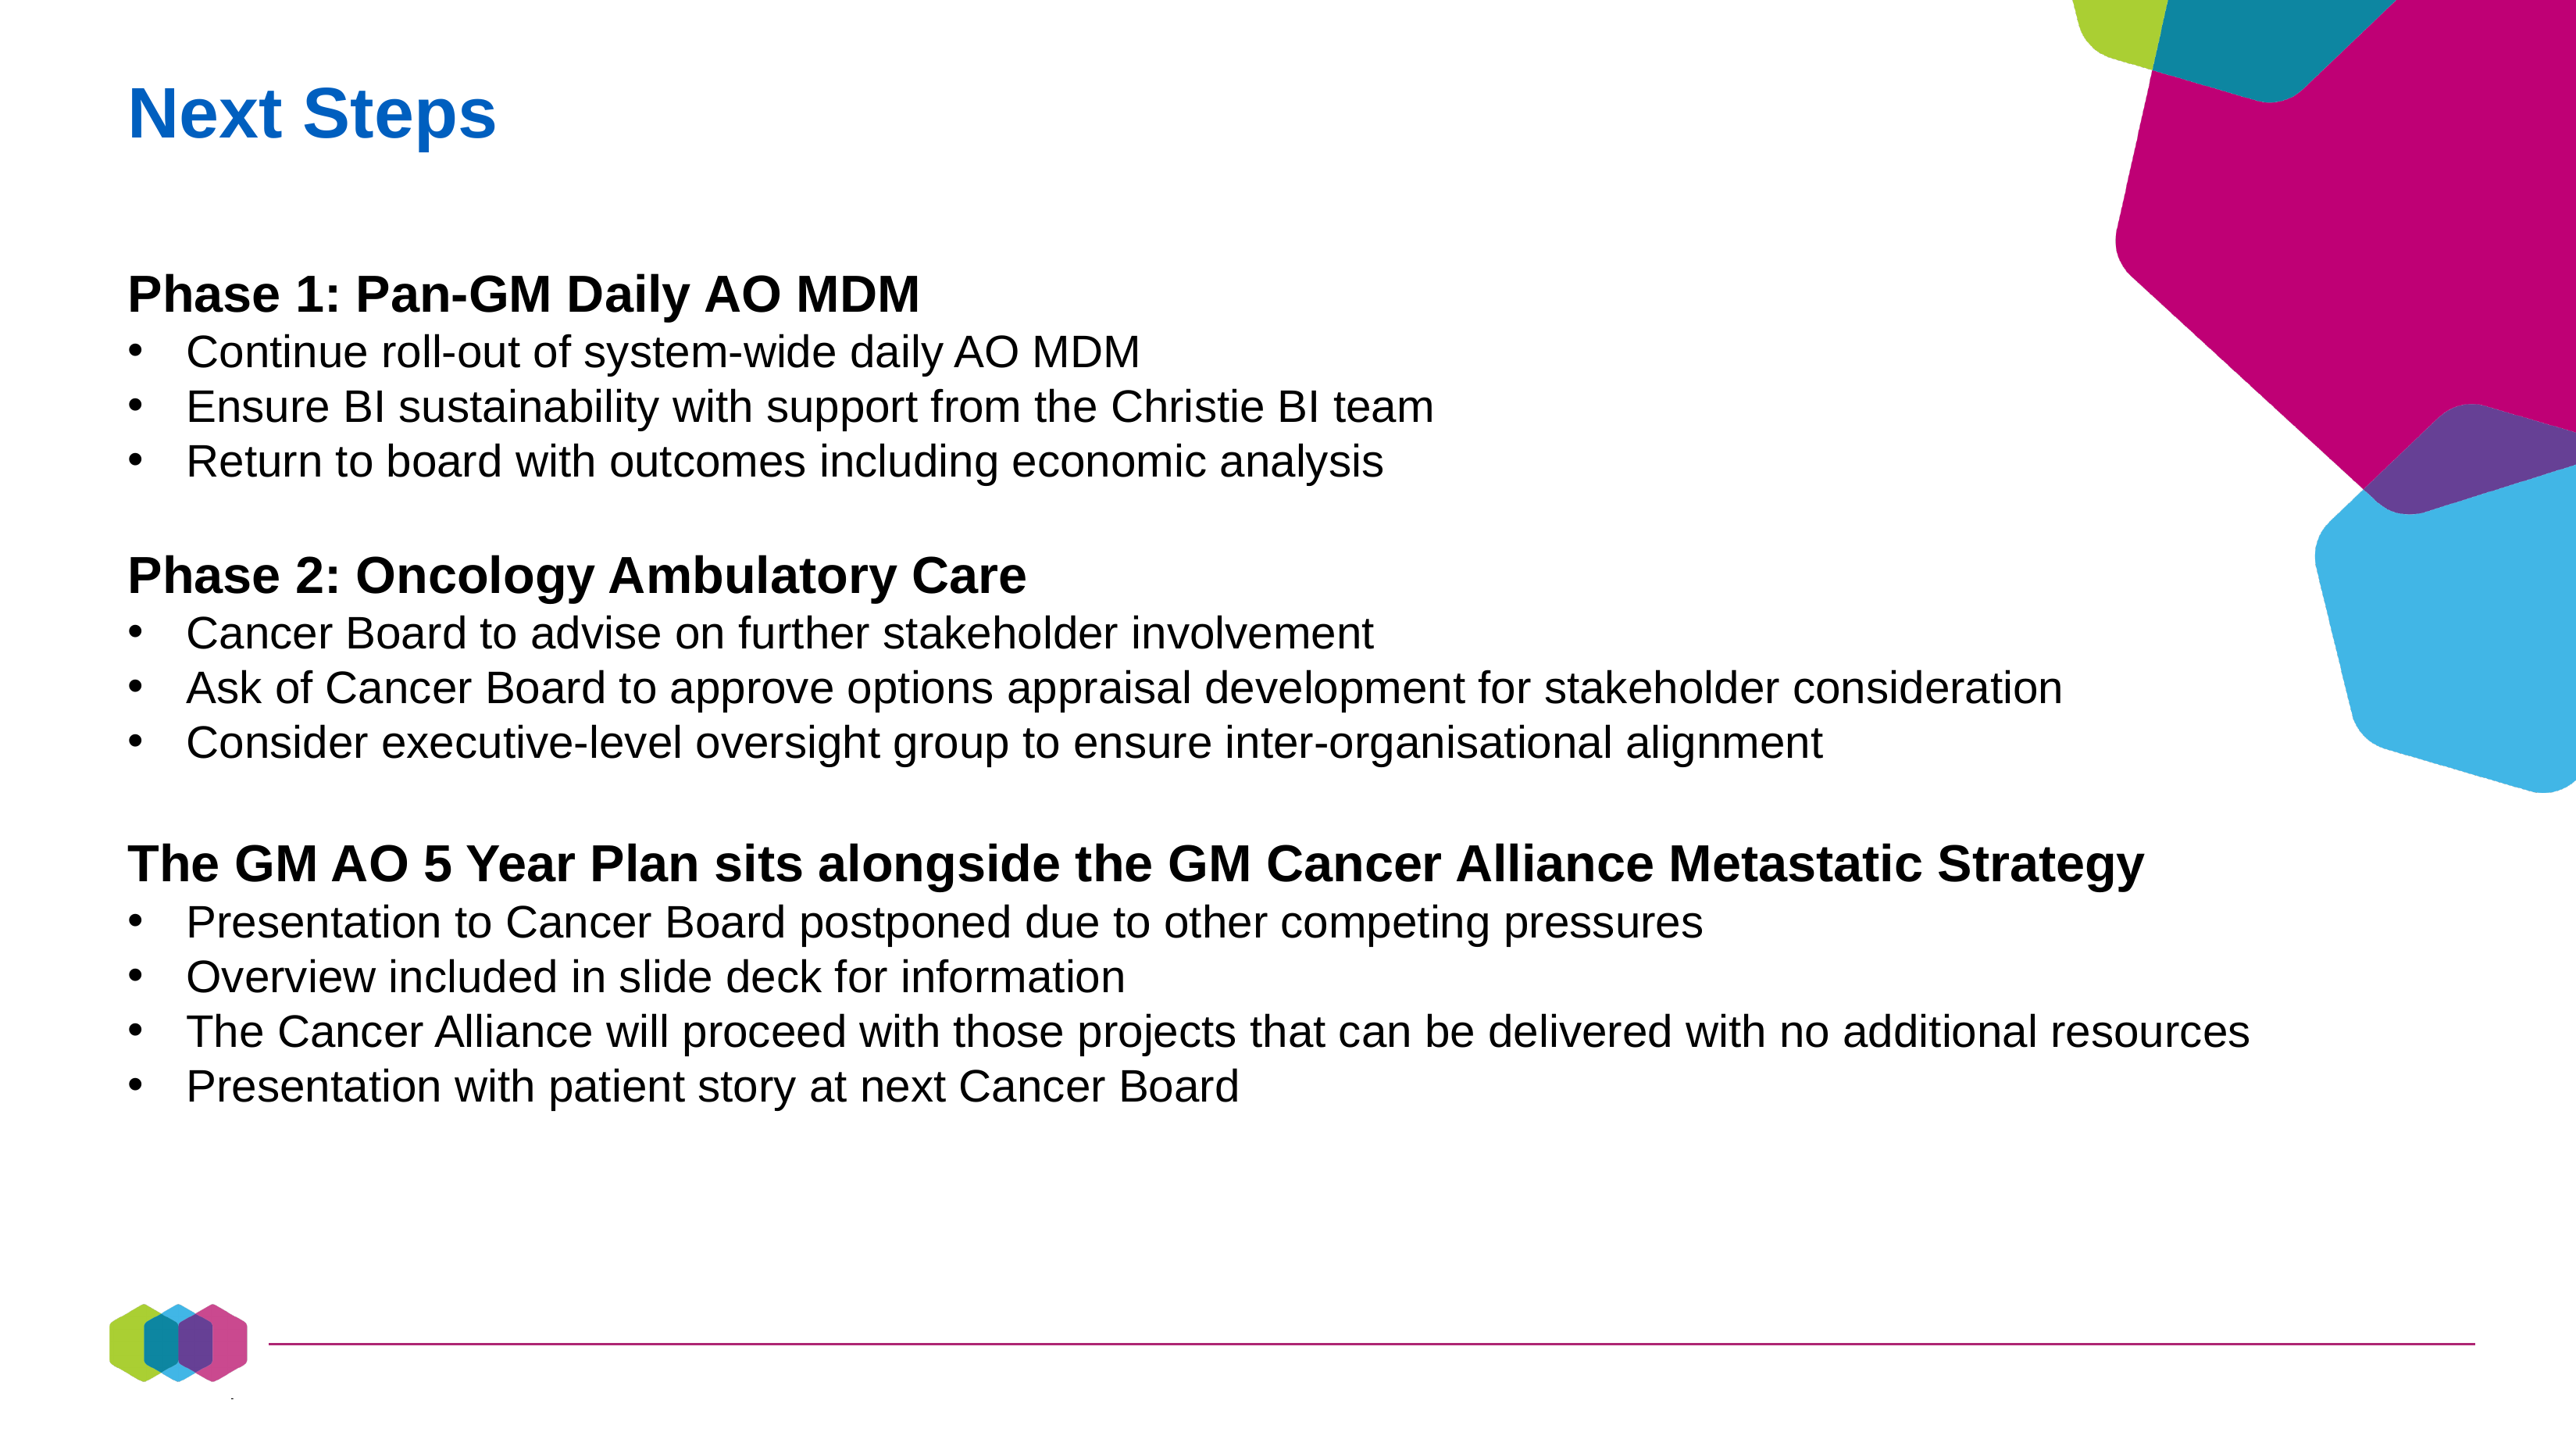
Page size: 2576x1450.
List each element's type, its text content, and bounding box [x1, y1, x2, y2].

list Phase 1: Pan-GM Daily AO MDM Continue roll-out of system-wide daily AO MDM Ensure BI sustainability with support from the Christie BI team Return to board with outcomes including economic analysis Phase 2: Oncology Ambulatory Care Cancer Board to advise on further stakeholder involvement Ask of Cancer Board to approve options appraisal development for stakeholder consideration Consider executive-level oversight group to ensure inter-organisational alignment The GM AO 5 Year Plan sits alongside the GM Cancer Alliance Metastatic Strategy Presentation to Cancer Board postponed due to other competing pressures Overview included in slide deck for information The Cancer Alliance will proceed with those projects that can be delivered with no additional resources Presentation with patient story at next Cancer Board [116, 254, 2442, 1325]
picture [1878, 0, 2576, 985]
list Next Steps [116, 60, 1850, 237]
picture [48, 1304, 309, 1399]
text_box [1352, 238, 2546, 841]
